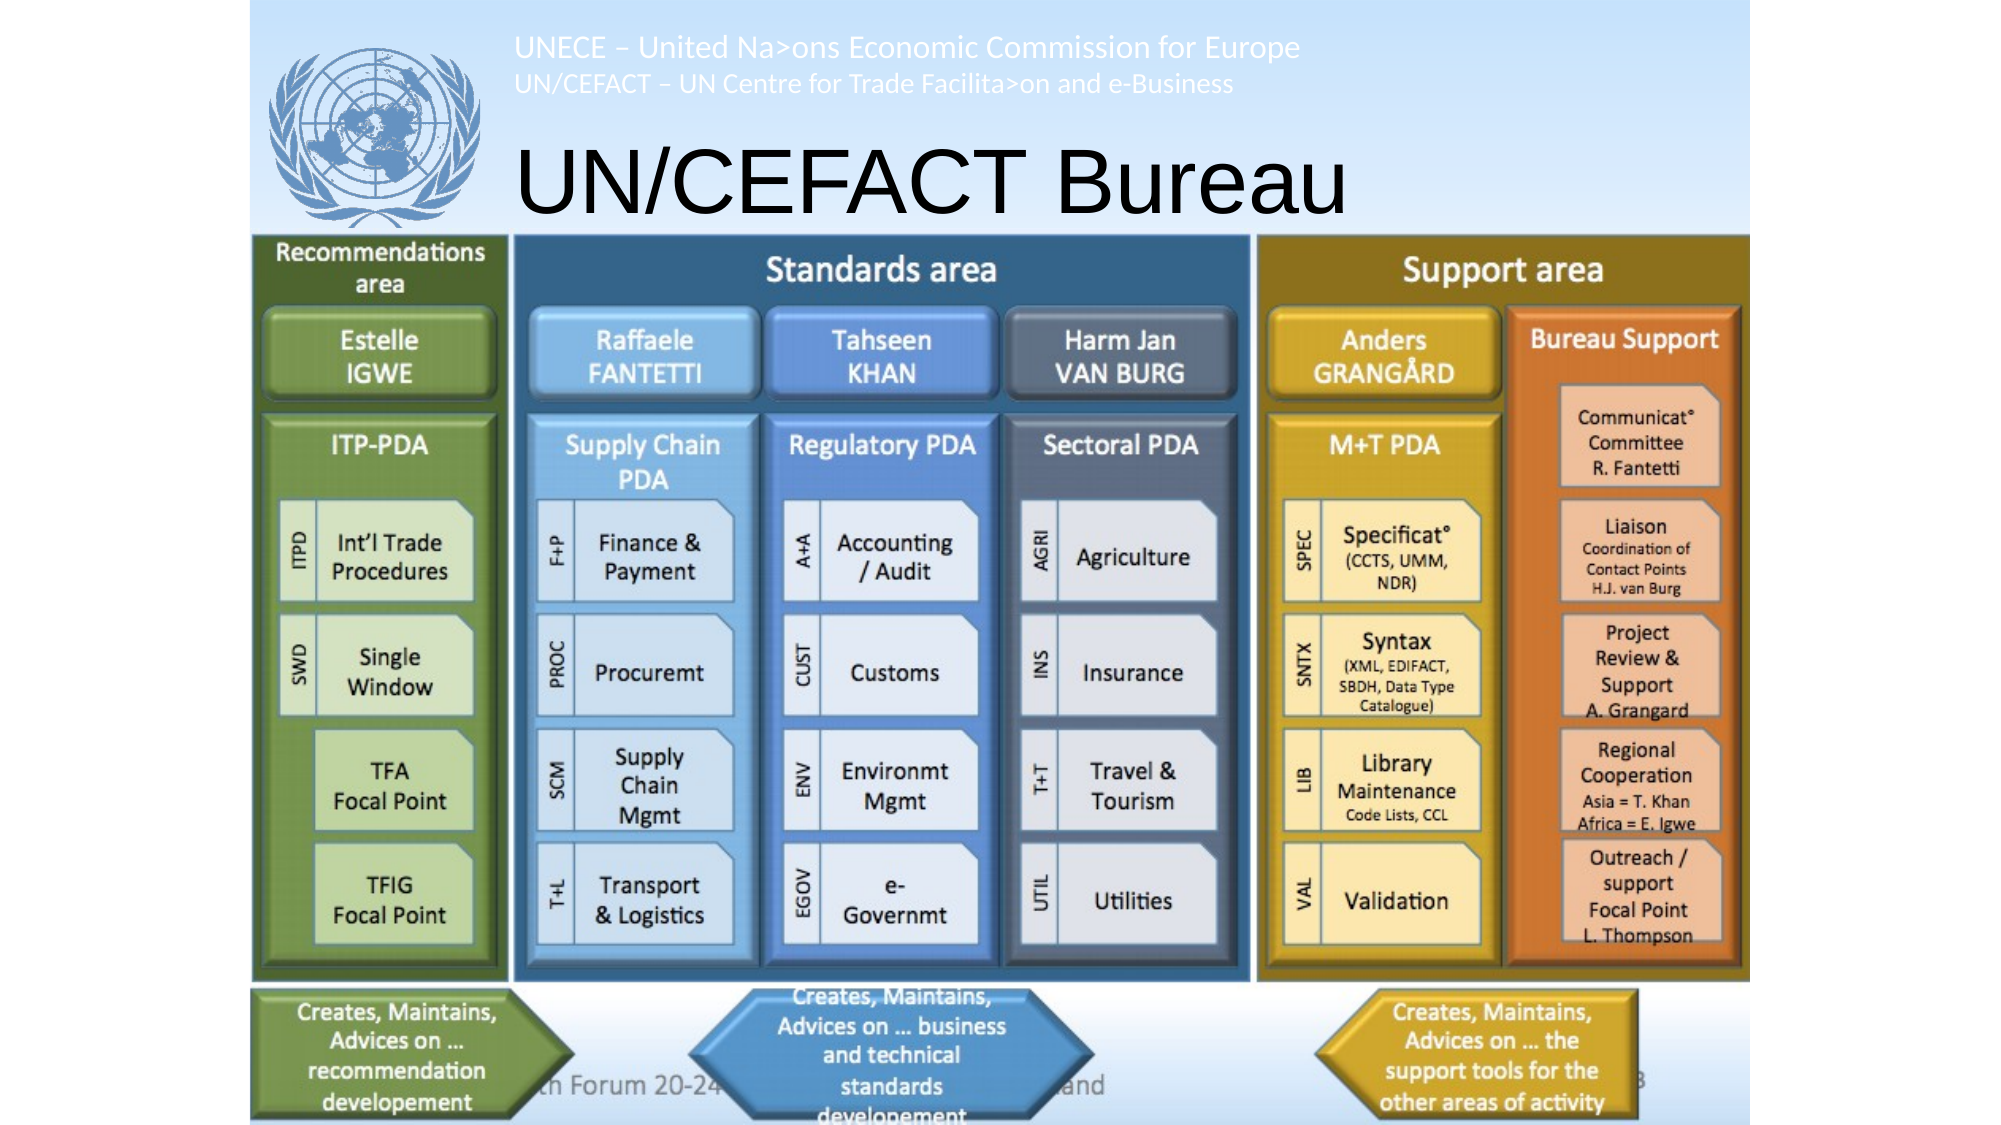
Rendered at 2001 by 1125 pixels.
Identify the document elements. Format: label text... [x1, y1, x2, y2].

text_box [249, 228, 1750, 1125]
text_box UNECE – United Na>ons Economic Commission for Europe UN/CEFACT – UN Centre for Trade Facilita>on and e-Business UN/CEFACT Bureau [512, 24, 1356, 228]
text_box [269, 48, 481, 228]
text_box [249, 0, 1750, 228]
